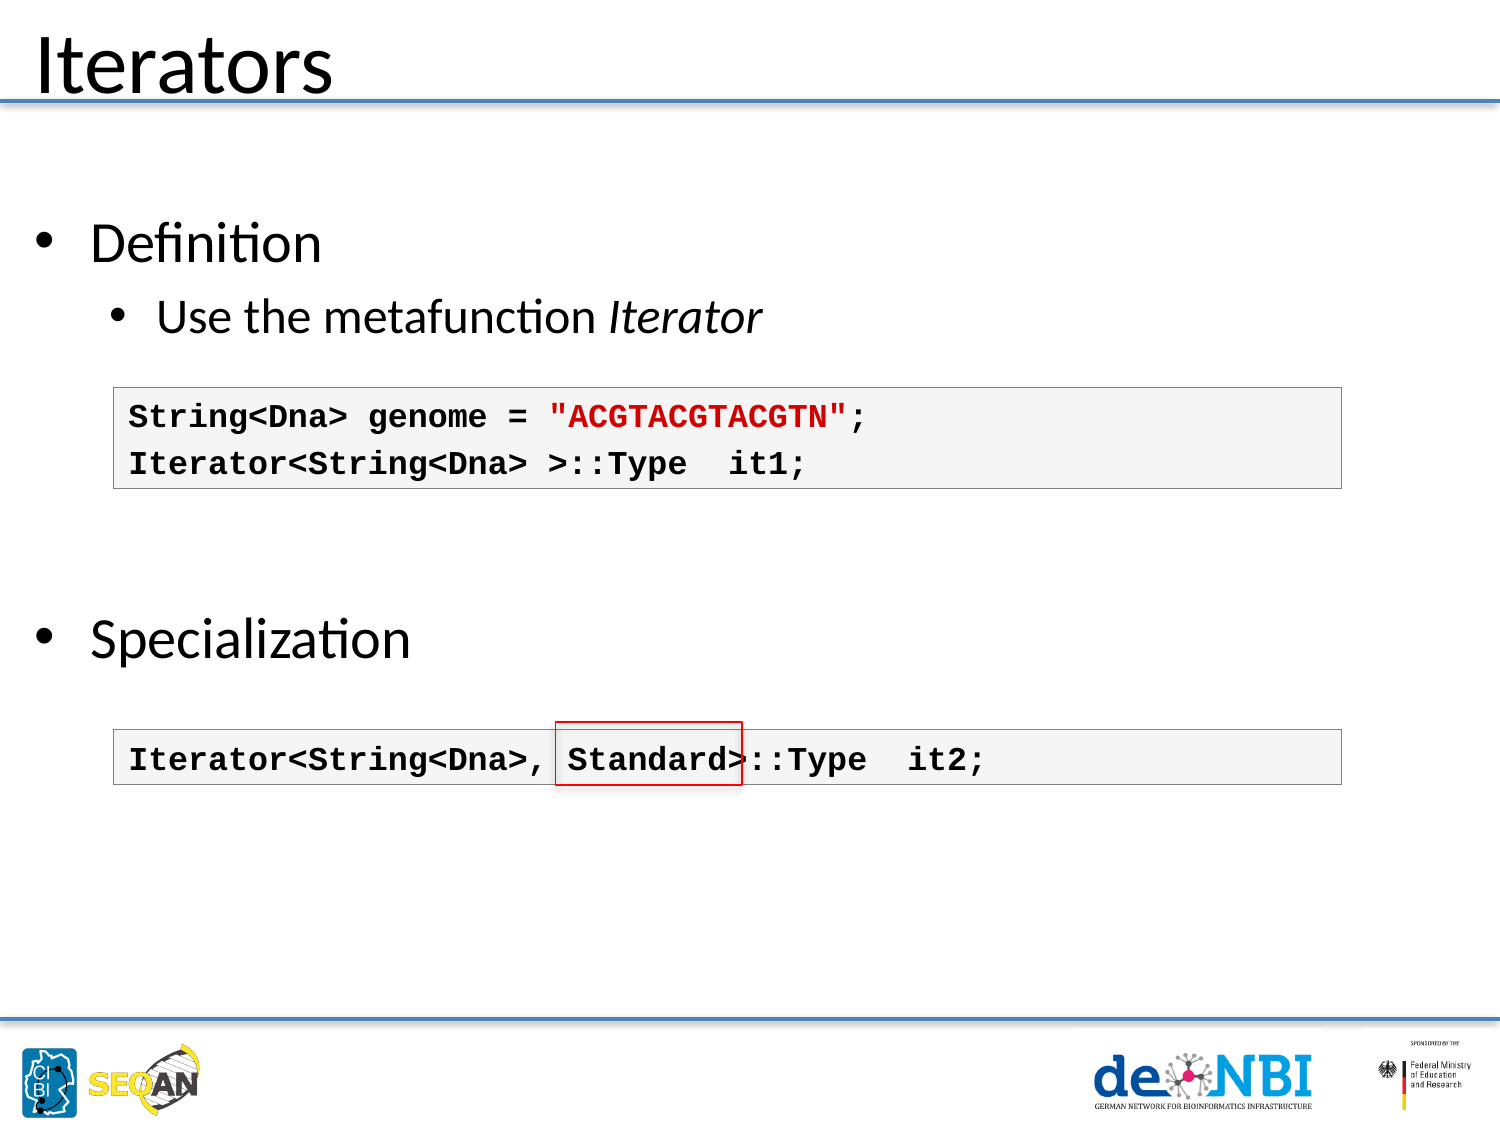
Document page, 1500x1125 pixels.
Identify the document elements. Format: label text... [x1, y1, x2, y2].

text_box Definition Use the metafunction Iterator Specialization [19, 196, 1370, 862]
picture [40, 1051, 48, 1059]
text_box String<Dna> genome = "ACGTACGTACGTN"; Iterator<String<Dna> >::Type it1; [113, 387, 1342, 489]
picture [75, 1042, 202, 1121]
picture [1074, 1028, 1322, 1122]
text_box Iterator<String<Dna>, Standard>::Type it2; [747, 729, 1342, 785]
picture [33, 1108, 44, 1113]
text_box Iterators [19, 0, 1370, 119]
text_box [555, 721, 743, 786]
picture [31, 1060, 40, 1071]
text_box Iterator<String<Dna>, Standard>::Type it2; [113, 729, 550, 785]
